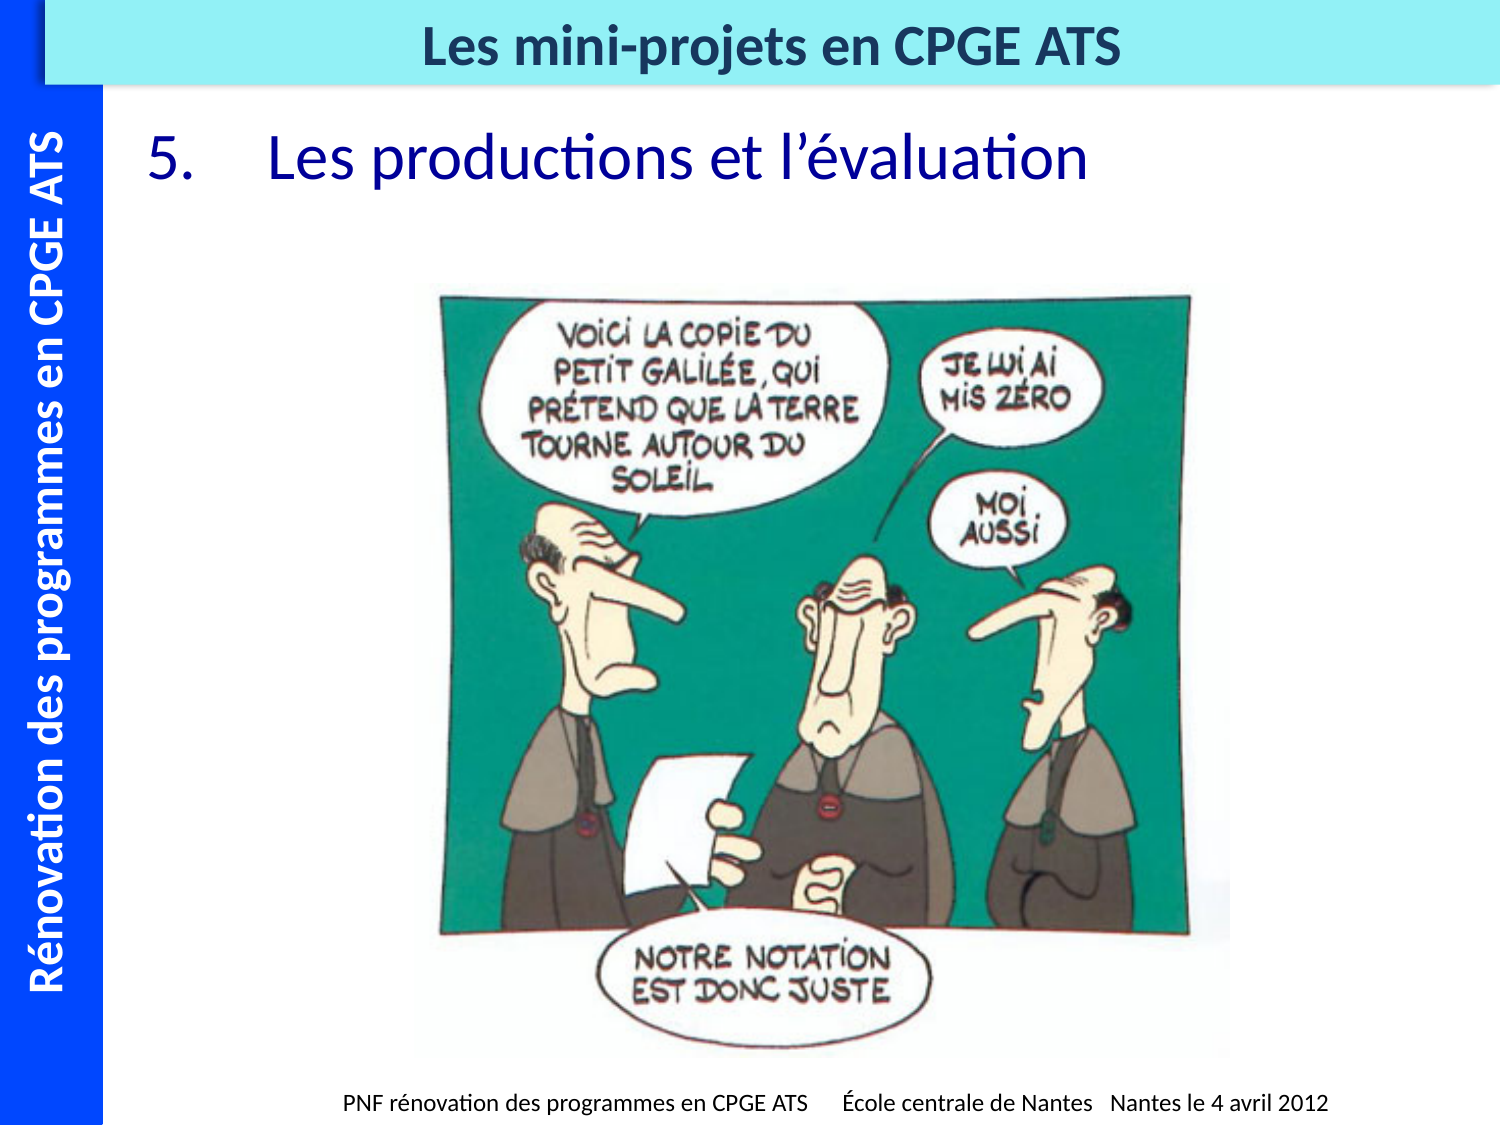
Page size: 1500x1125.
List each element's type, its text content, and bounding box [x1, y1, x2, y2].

picture [414, 283, 1230, 1058]
title Les productions et l’évaluation [131, 105, 1407, 200]
